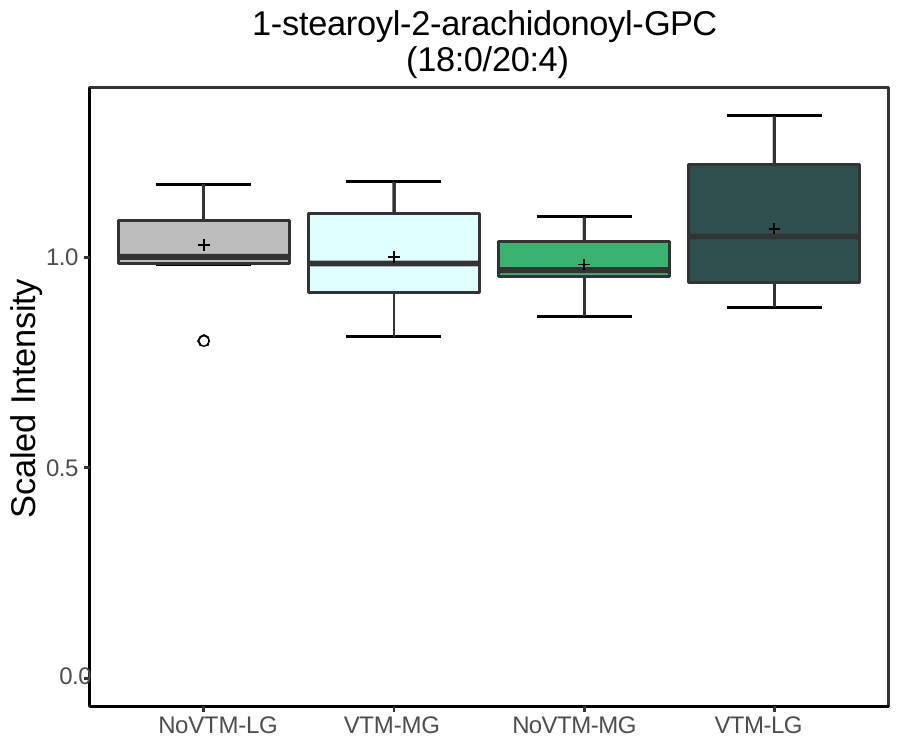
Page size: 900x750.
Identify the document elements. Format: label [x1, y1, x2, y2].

title [130, 0, 770, 86]
text_box [1, 274, 82, 521]
slide_number [156, 713, 290, 750]
text_box [83, 86, 891, 738]
text_box [44, 239, 82, 271]
footer [57, 661, 95, 750]
